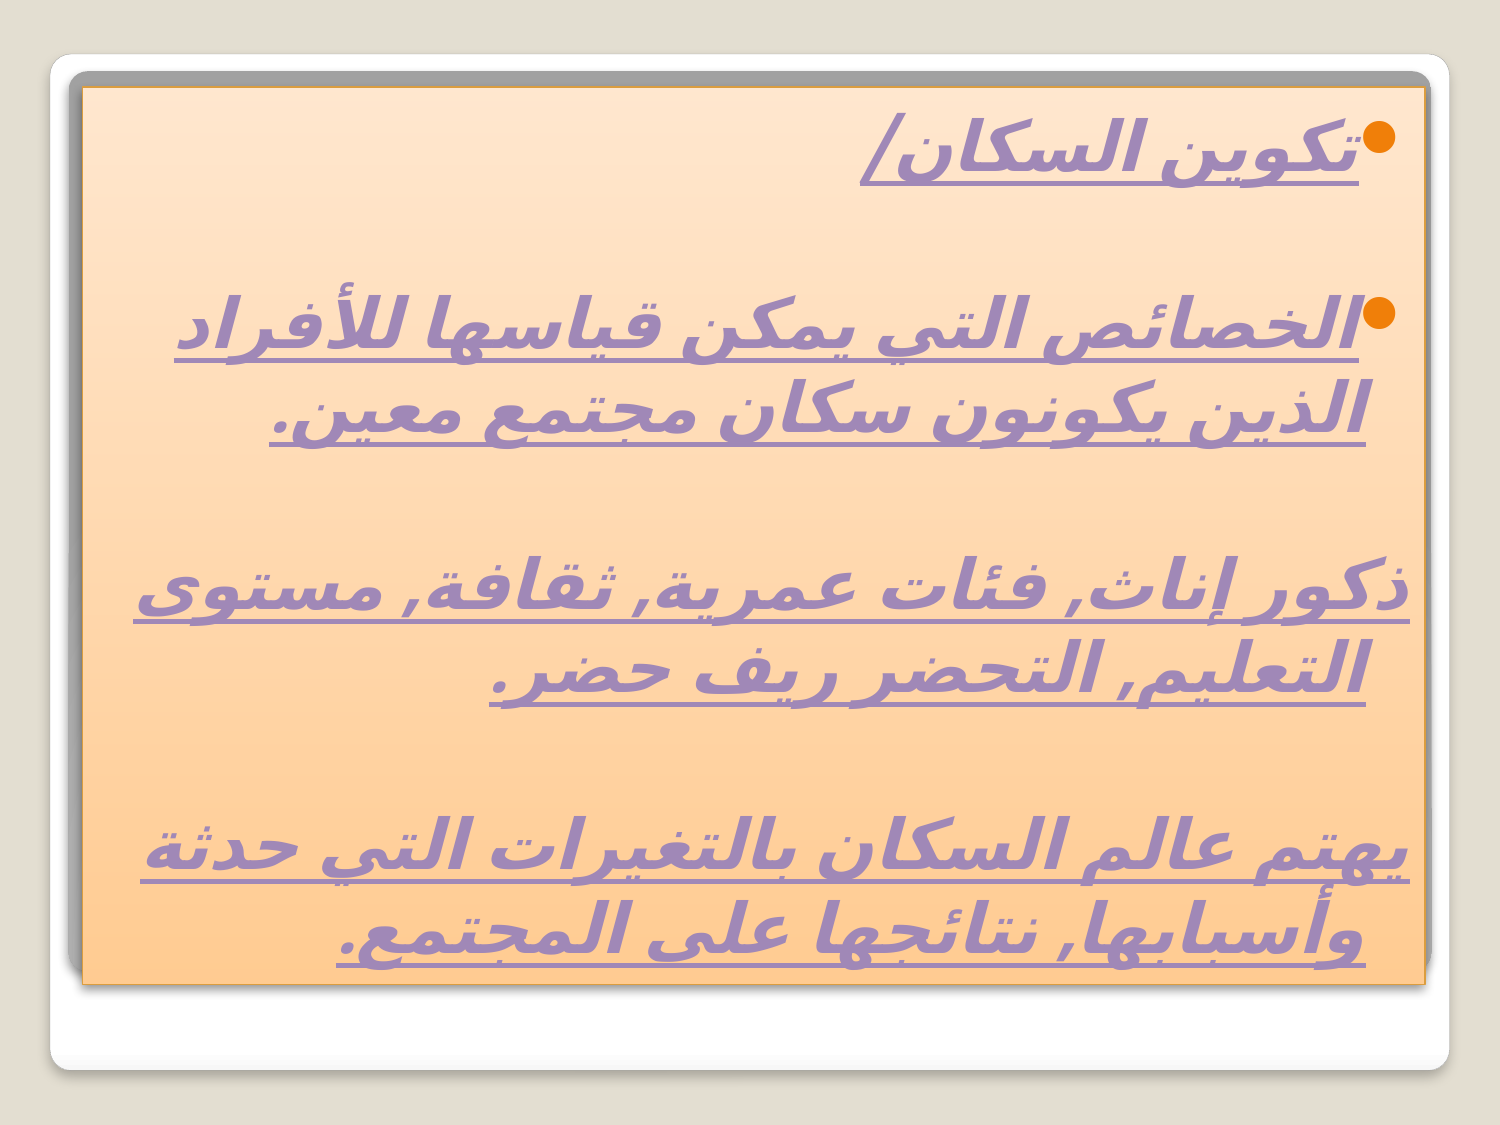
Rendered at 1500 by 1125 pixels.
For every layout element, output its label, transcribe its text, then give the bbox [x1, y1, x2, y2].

list تكوين السكان/ الخصائص التي يمكن قياسها للأفراد الذين يكونون سكان مجتمع معين. ذكور إناث, فئات عمرية, ثقافة, مستوى التعليم, التحضر ريف حضر. يهتم عالم السكان بالتغيرات التي حدثة وأسبابها, نتائجها على المجتمع. [82, 86, 1426, 985]
